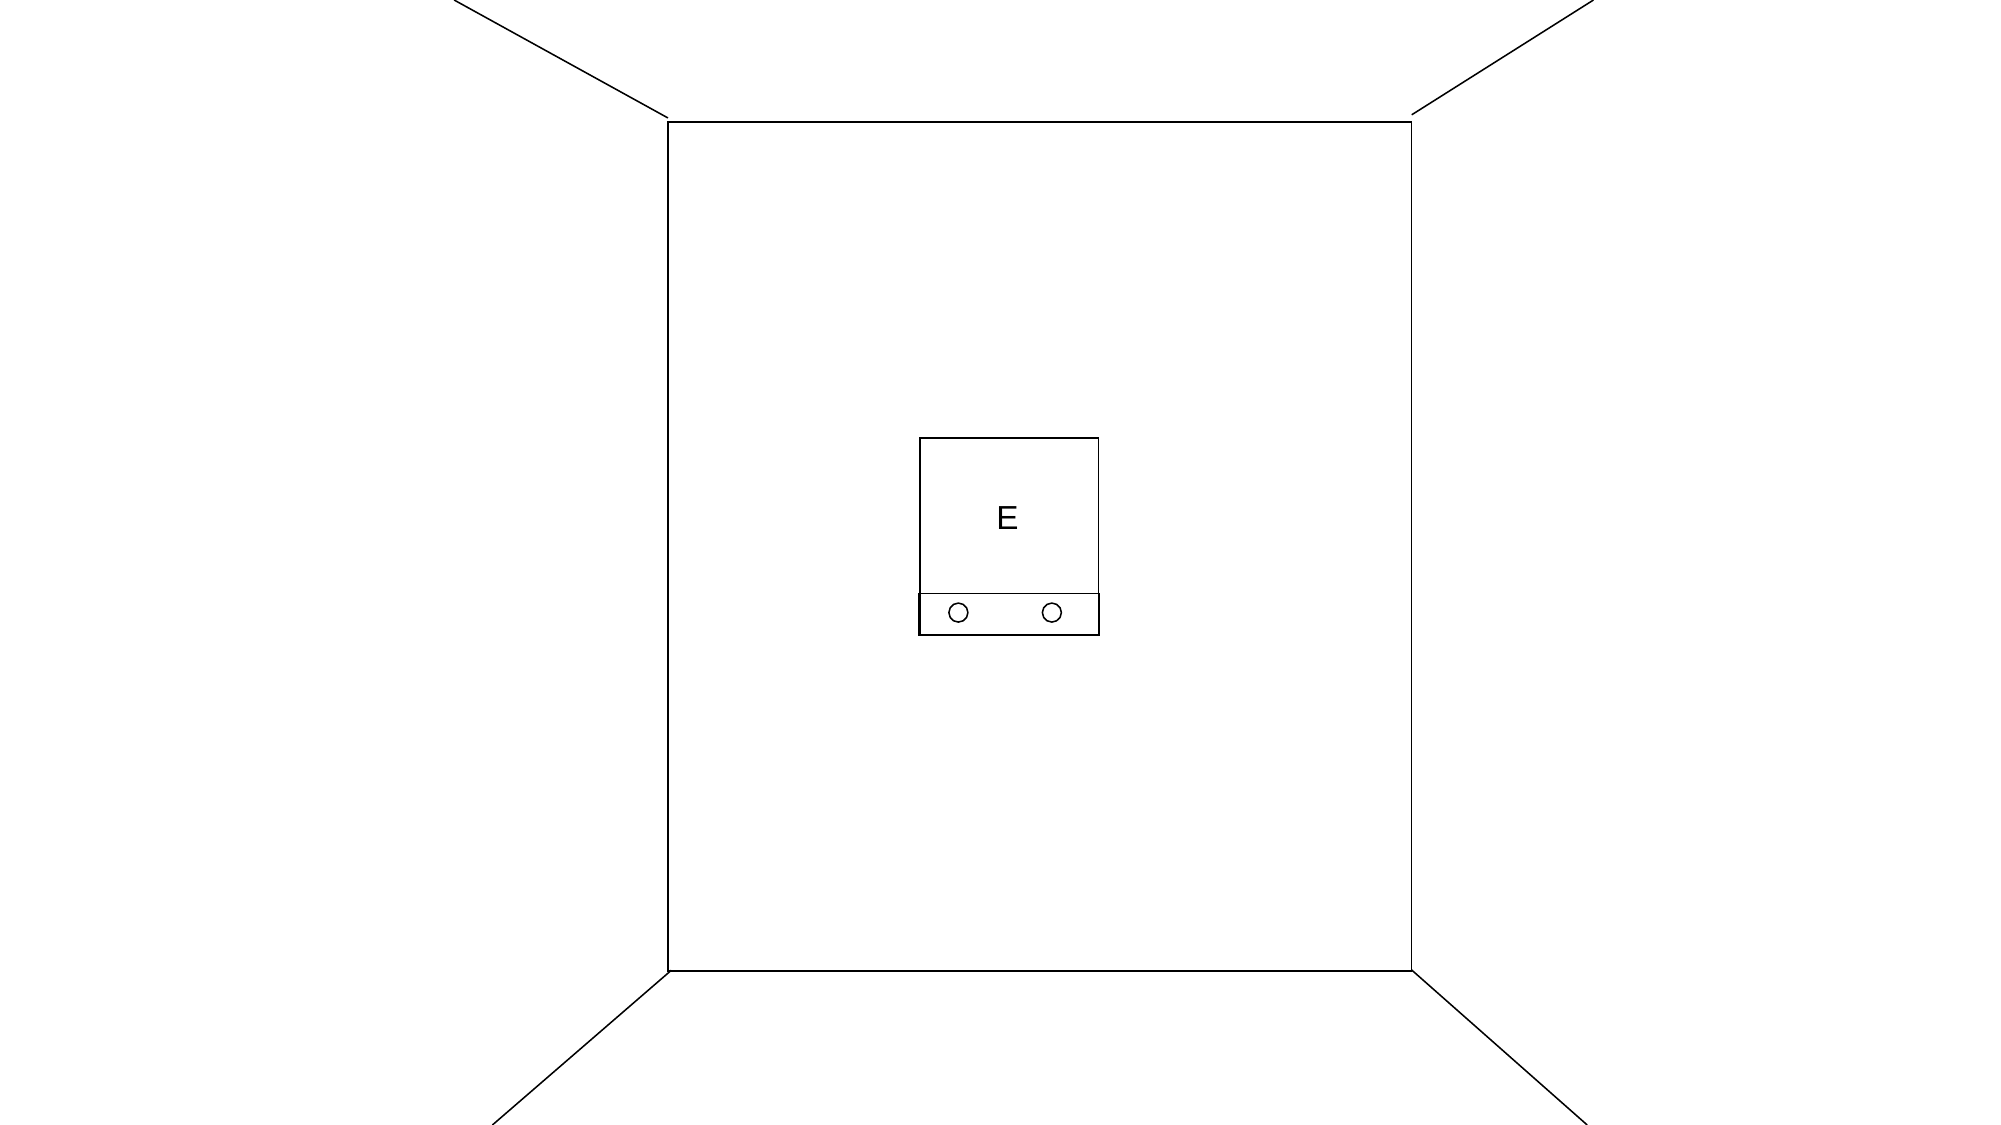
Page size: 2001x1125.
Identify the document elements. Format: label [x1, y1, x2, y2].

text_box [918, 437, 1100, 636]
text_box [667, 122, 1412, 971]
